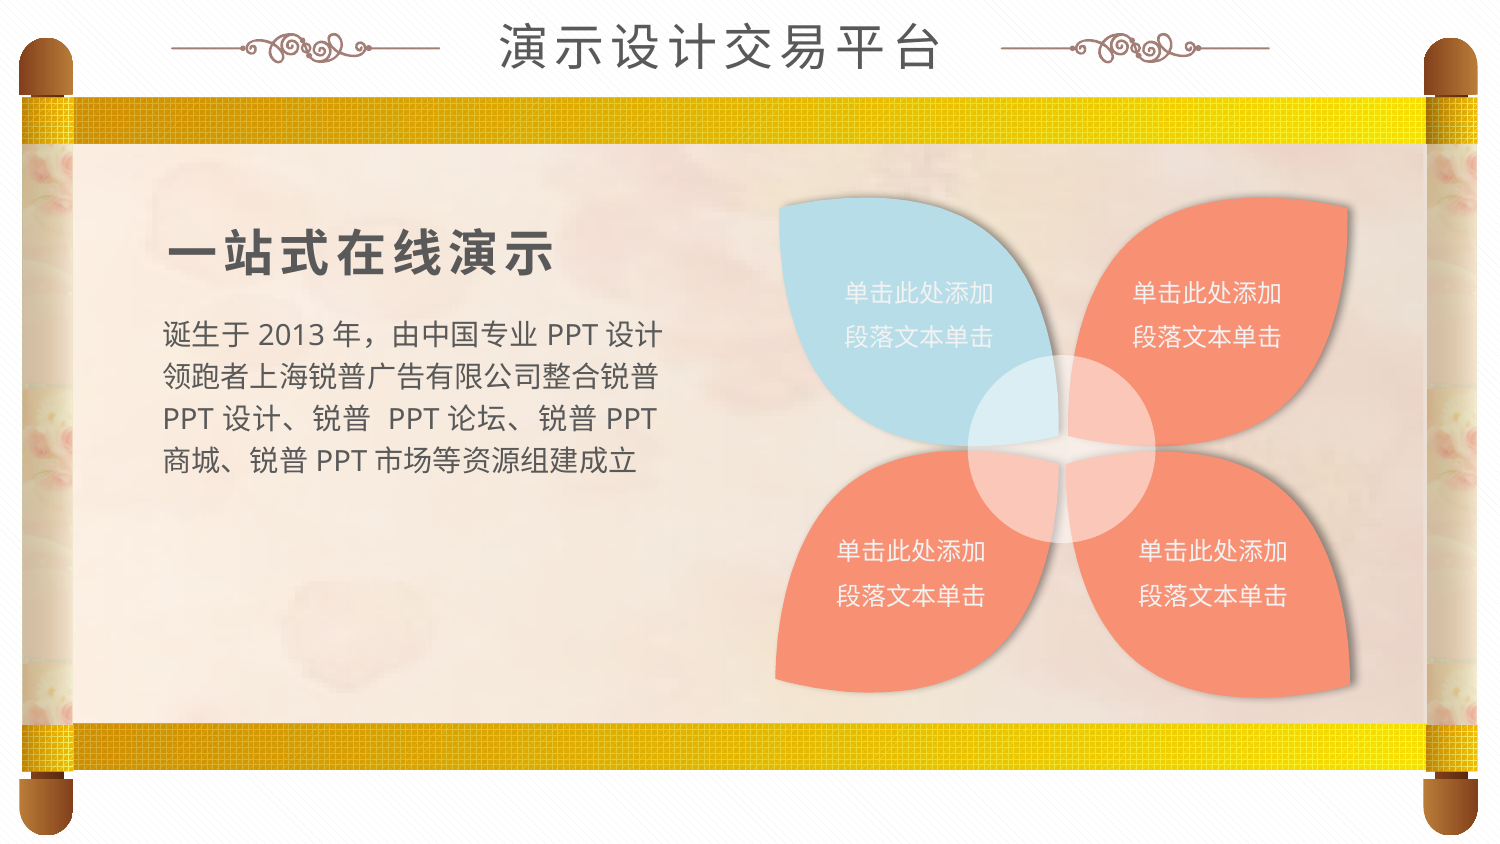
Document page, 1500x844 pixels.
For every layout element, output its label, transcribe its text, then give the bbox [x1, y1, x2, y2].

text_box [738, 208, 1389, 688]
text_box 一站式在线演示 [152, 214, 571, 290]
text_box 演示设计交易平台 [483, 8, 958, 84]
text_box 诞生于2013年，由中国专业PPT设计领跑者上海锐普广告有限公司整合锐普PPT设计、锐普 PPT论坛、锐普PPT商城、锐普PPT市场等资源组建成立 [147, 302, 680, 485]
